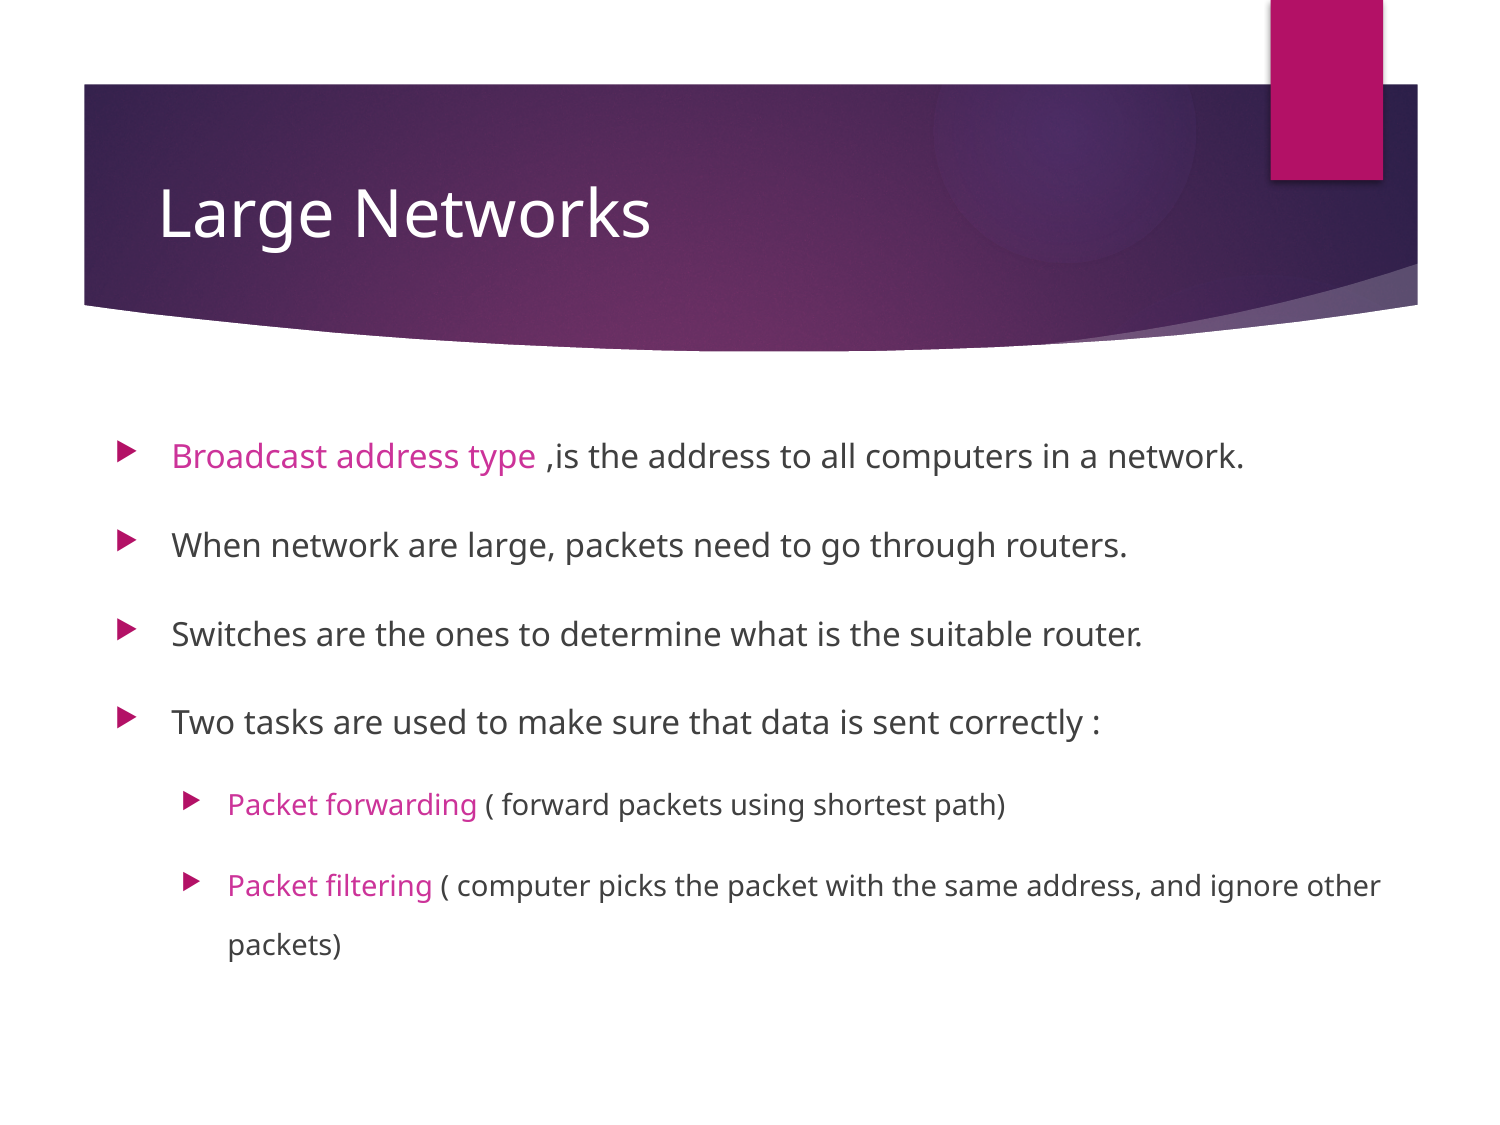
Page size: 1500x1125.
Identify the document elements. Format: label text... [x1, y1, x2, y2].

title Large Networks [142, 152, 1183, 269]
list Broadcast address type ,is the address to all computers in a network. When network are large, packets need to go through routers. Switches are the ones to determine what is the suitable router. Two tasks are used to make sure that data is sent correctly : Packet forwarding ( forward packets using shortest path) Packet filtering ( computer picks the packet with the same address, and ignore other packets) [99, 399, 1409, 980]
